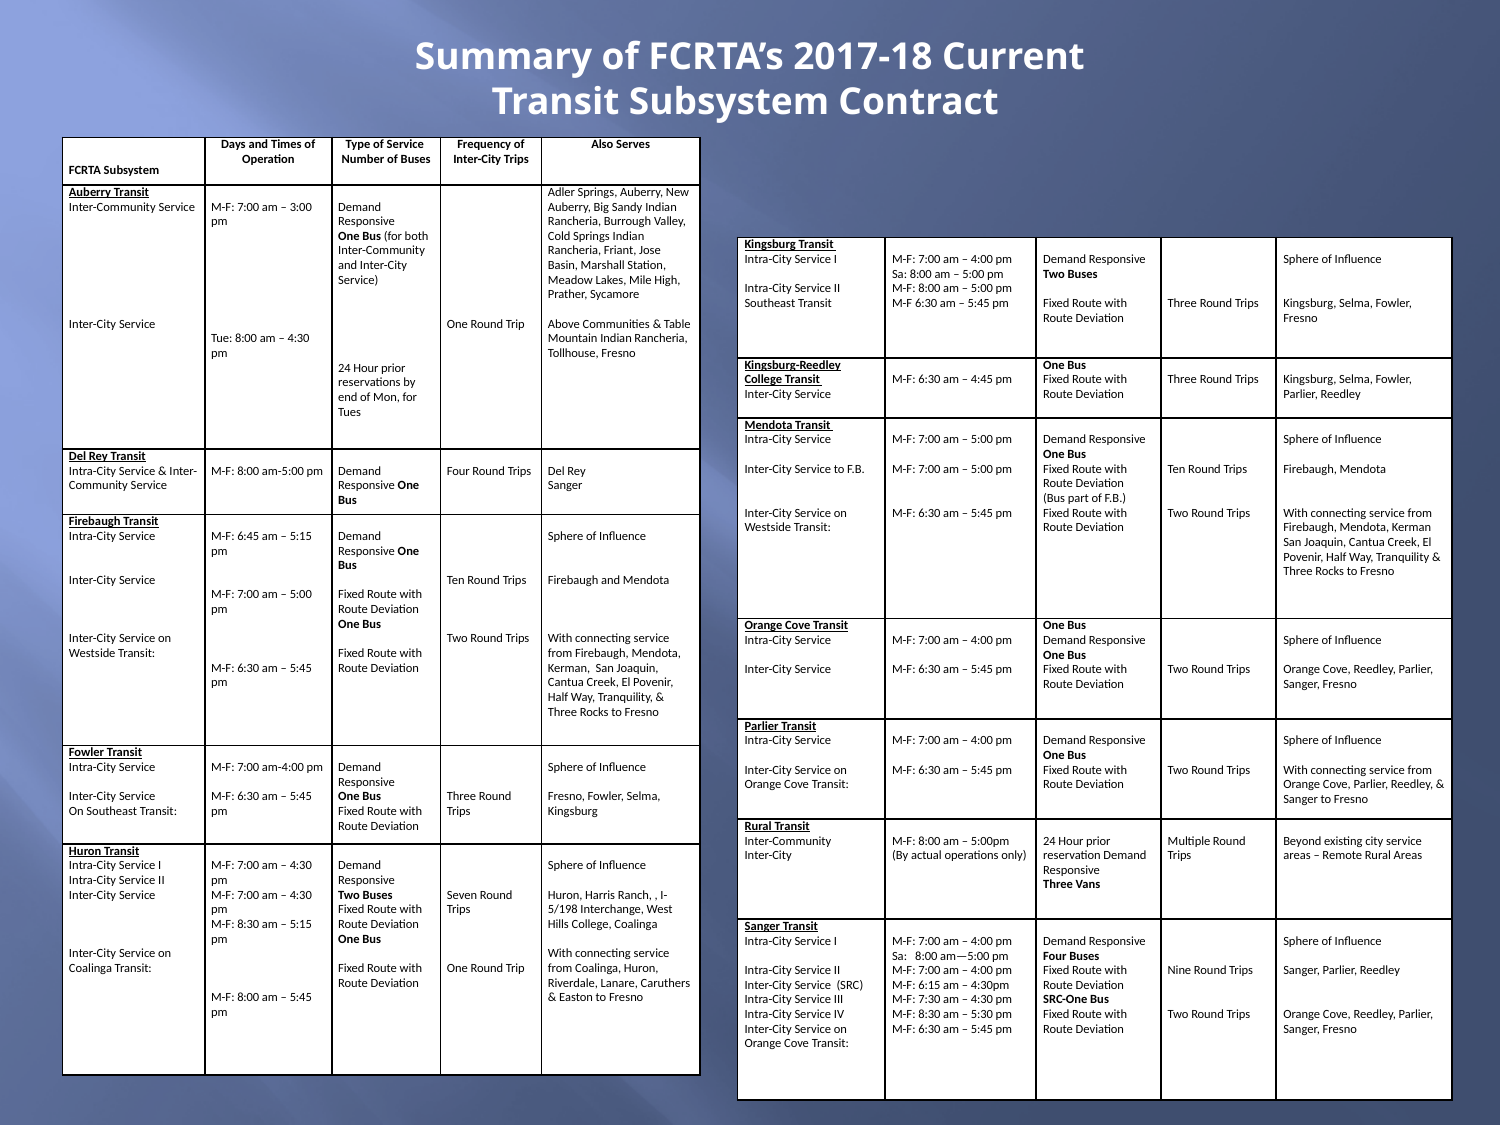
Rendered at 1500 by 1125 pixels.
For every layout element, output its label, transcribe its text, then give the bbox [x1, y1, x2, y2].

table_cell Sanger Transit Intra-City Service I Intra-City Service II Inter-City Service (SRC) Intra-City Service III Intra-City Service IV Inter-City Service on Orange Cove Transit: [738, 920, 884, 1099]
table_cell Sphere of Influence Firebaugh and Mendota With connecting service from Firebaugh, Mendota, Kerman, San Joaquin, Cantua Creek, El Povenir, Half Way, Tranquility, & Three Rocks to Fresno [542, 515, 699, 745]
table_cell Auberry Transit Inter-Community Service Inter-City Service [63, 186, 204, 448]
table_cell Kingsburg-Reedley College Transit Inter-City Service [738, 359, 884, 417]
table_cell Demand Responsive One Bus Fixed Route with Route Deviation [333, 746, 440, 843]
table_cell Rural Transit Inter-Community Inter-City [738, 820, 884, 918]
table_cell Sphere of Influence Fresno, Fowler, Selma, Kingsburg [542, 746, 699, 843]
table_header M-F: 7:00 am – 4:00 pm Sa: 8:00 am – 5:00 pm M-F: 8:00 am – 5:00 pm M-F 6:30 am – 5:45 pm [886, 238, 1035, 357]
table_cell Three Round Trips [1162, 359, 1275, 417]
table_cell Del Rey Sanger [542, 450, 699, 514]
table_cell Ten Round Trips Two Round Trips [441, 515, 541, 745]
table_header Three Round Trips [1162, 238, 1275, 357]
table_cell Demand Responsive One Bus Fixed Route with Route Deviation One Bus Fixed Route with Route Deviation [333, 515, 440, 745]
table_cell Parlier Transit Intra-City Service Inter-City Service on Orange Cove Transit: [738, 720, 884, 818]
table_cell Demand Responsive One Bus Fixed Route with Route Deviation (Bus part of F.B.) Fixed Route with Route Deviation [1037, 419, 1160, 618]
table_cell M-F: 7:00 am – 3:00 pm Tue: 8:00 am – 4:30 pm [206, 186, 331, 448]
table_cell Sphere of Influence Sanger, Parlier, Reedley Orange Cove, Reedley, Parlier, Sanger, Fresno [1277, 920, 1451, 1099]
table_cell One Round Trip [441, 186, 541, 448]
table_header Demand Responsive Two Buses Fixed Route with Route Deviation [1037, 238, 1160, 357]
table_cell M-F: 6:45 am – 5:15 pm M-F: 7:00 am – 5:00 pm M-F: 6:30 am – 5:45 pm [206, 515, 331, 745]
table_header FCRTA Subsystem [63, 138, 204, 184]
table_header Type of Service Number of Buses [333, 138, 440, 184]
table_cell M-F: 7:00 am – 4:30 pm M-F: 7:00 am – 4:30 pm M-F: 8:30 am – 5:15 pm M-F: 8:00 am – 5:45 pm [206, 845, 331, 1074]
table_cell M-F: 7:00 am – 4:00 pm Sa: 8:00 am—5:00 pm M-F: 7:00 am – 4:00 pm M-F: 6:15 am – 4:30pm M-F: 7:30 am – 4:30 pm M-F: 8:30 am – 5:30 pm M-F: 6:30 am – 5:45 pm [886, 920, 1035, 1099]
table_cell 24 Hour prior reservation Demand Responsive Three Vans [1037, 820, 1160, 918]
table_cell Mendota Transit Intra-City Service Inter-City Service to F.B. Inter-City Service on Westside Transit: [738, 419, 884, 618]
table_cell Firebaugh Transit Intra-City Service Inter-City Service Inter-City Service on Westside Transit: [63, 515, 204, 745]
table_cell Sphere of Influence With connecting service from Orange Cove, Parlier, Reedley, & Sanger to Fresno [1277, 720, 1451, 818]
table_header Kingsburg Transit Intra-City Service I Intra-City Service II Southeast Transit [738, 238, 884, 357]
table_cell M-F: 7:00 am-4:00 pm M-F: 6:30 am – 5:45 pm [206, 746, 331, 843]
table_cell M-F: 7:00 am – 4:00 pm M-F: 6:30 am – 5:45 pm [886, 619, 1035, 718]
table_cell Kingsburg, Selma, Fowler, Parlier, Reedley [1277, 359, 1451, 417]
table_cell Demand Responsive One Bus Fixed Route with Route Deviation [1037, 720, 1160, 818]
table_cell M-F: 7:00 am – 5:00 pm M-F: 7:00 am – 5:00 pm M-F: 6:30 am – 5:45 pm [886, 419, 1035, 618]
table_header Frequency of Inter-City Trips [441, 138, 541, 184]
table_cell Sphere of Influence Orange Cove, Reedley, Parlier, Sanger, Fresno [1277, 619, 1451, 718]
table_cell Two Round Trips [1162, 720, 1275, 818]
table_cell Del Rey Transit Intra-City Service & Inter-Community Service [63, 450, 204, 514]
table_cell Two Round Trips [1162, 619, 1275, 718]
table_cell Seven Round Trips One Round Trip [441, 845, 541, 1074]
table_cell Adler Springs, Auberry, New Auberry, Big Sandy Indian Rancheria, Burrough Valley, Cold Springs Indian Rancheria, Friant, Jose Basin, Marshall Station, Meadow Lakes, Mile High, Prather, Sycamore Above Communities & Table Mountain Indian Rancheria, Tollhouse, Fresno [542, 186, 699, 448]
table_cell Demand Responsive One Bus [333, 450, 440, 514]
table_cell M-F: 8:00 am – 5:00pm (By actual operations only) [886, 820, 1035, 918]
table_cell Sphere of Influence Huron, Harris Ranch, , I-5/198 Interchange, West Hills College, Coalinga With connecting service from Coalinga, Huron, Riverdale, Lanare, Caruthers & Easton to Fresno [542, 845, 699, 1074]
table_cell Orange Cove Transit Intra-City Service Inter-City Service [738, 619, 884, 718]
table_cell Demand Responsive One Bus (for both Inter-Community and Inter-City Service) 24 Hour prior reservations by end of Mon, for Tues [333, 186, 440, 448]
table_header Also Serves [542, 138, 699, 184]
table_cell Huron Transit Intra-City Service I Intra-City Service II Inter-City Service Inter-City Service on Coalinga Transit: [63, 845, 204, 1074]
table_cell Ten Round Trips Two Round Trips [1162, 419, 1275, 618]
table_cell Demand Responsive Two Buses Fixed Route with Route Deviation One Bus Fixed Route with Route Deviation [333, 845, 440, 1074]
table_cell One Bus Demand Responsive One Bus Fixed Route with Route Deviation [1037, 619, 1160, 718]
table_cell Beyond existing city service areas – Remote Rural Areas [1277, 820, 1451, 918]
table_cell Four Round Trips [441, 450, 541, 514]
table_header Sphere of Influence Kingsburg, Selma, Fowler, Fresno [1277, 238, 1451, 357]
title Summary of FCRTA’s 2017-18 Current Transit Subsystem Contract [75, 24, 1425, 213]
table_cell Demand Responsive Four Buses Fixed Route with Route Deviation SRC-One Bus Fixed Route with Route Deviation [1037, 920, 1160, 1099]
table_cell Fowler Transit Intra-City Service Inter-City Service On Southeast Transit: [63, 746, 204, 843]
table_cell Nine Round Trips Two Round Trips [1162, 920, 1275, 1099]
table_cell One Bus Fixed Route with Route Deviation [1037, 359, 1160, 417]
table_cell M-F: 8:00 am-5:00 pm [206, 450, 331, 514]
table_header Days and Times of Operation [206, 138, 331, 184]
table_cell M-F: 6:30 am – 4:45 pm [886, 359, 1035, 417]
table_cell Multiple Round Trips [1162, 820, 1275, 918]
table_cell Three Round Trips [441, 746, 541, 843]
table_cell Sphere of Influence Firebaugh, Mendota With connecting service from Firebaugh, Mendota, Kerman San Joaquin, Cantua Creek, El Povenir, Half Way, Tranquility & Three Rocks to Fresno [1277, 419, 1451, 618]
table_cell M-F: 7:00 am – 4:00 pm M-F: 6:30 am – 5:45 pm [886, 720, 1035, 818]
